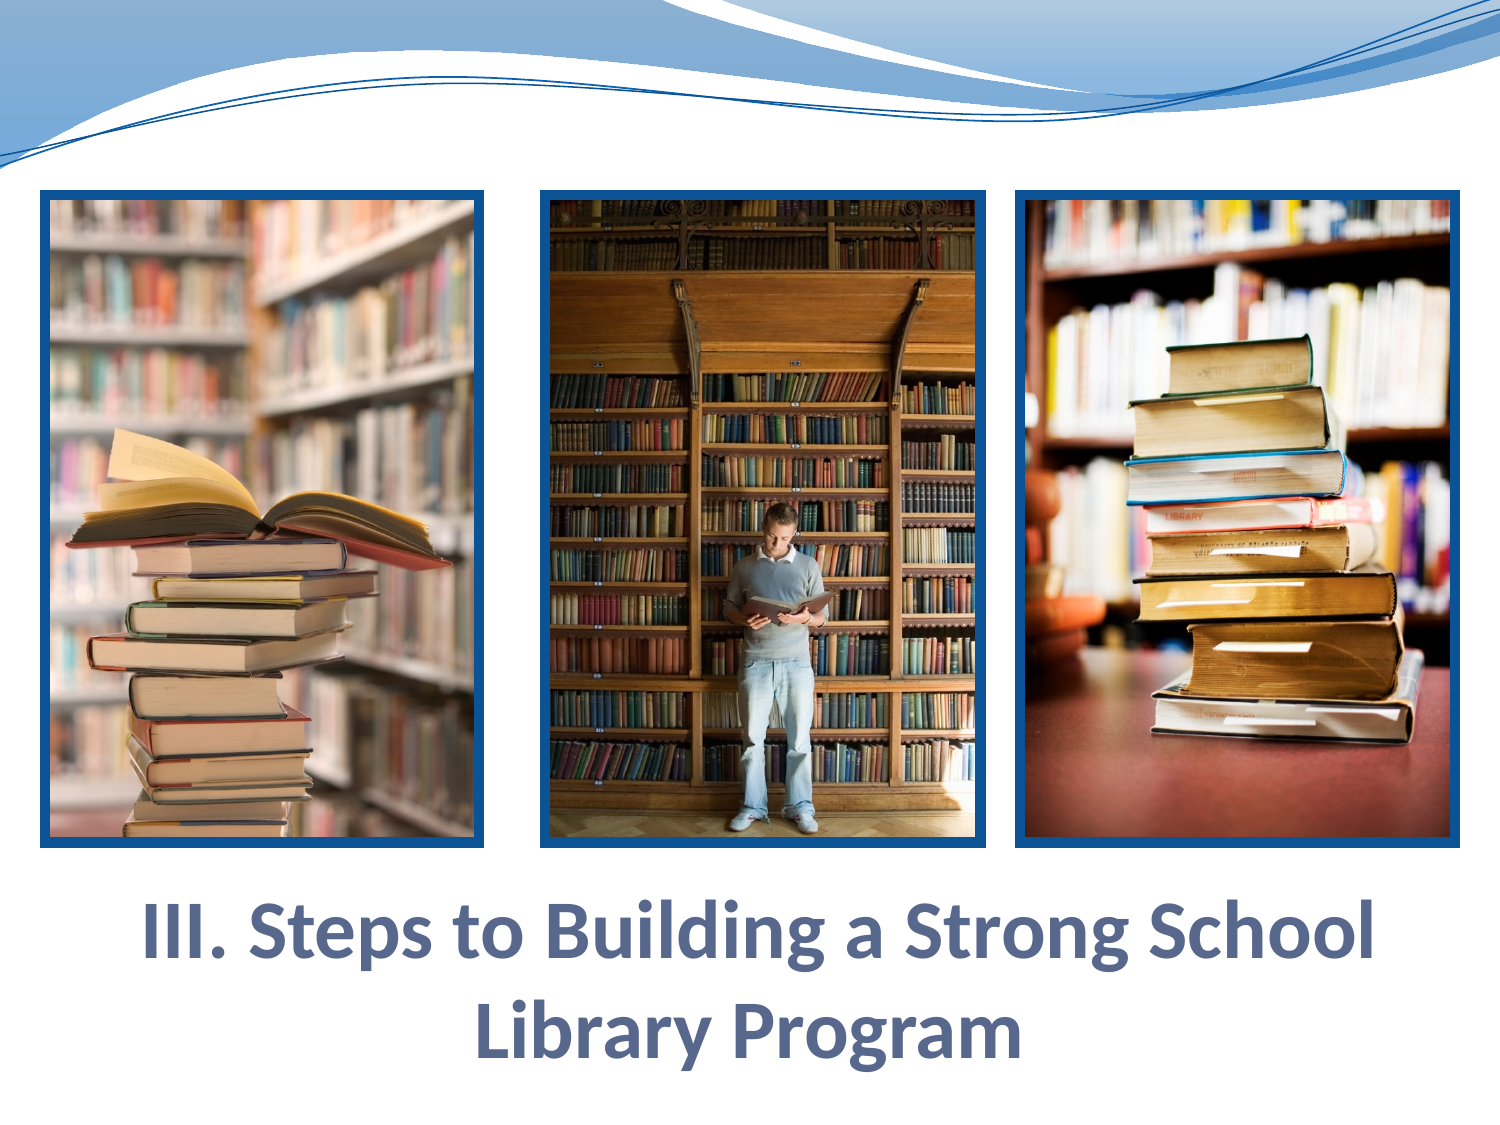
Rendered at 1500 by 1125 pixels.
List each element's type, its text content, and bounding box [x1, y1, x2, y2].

picture [49, 199, 475, 838]
picture [1024, 199, 1451, 838]
picture [549, 199, 976, 838]
title III. Steps to Building a Strong School Library Program [62, 887, 1438, 1076]
